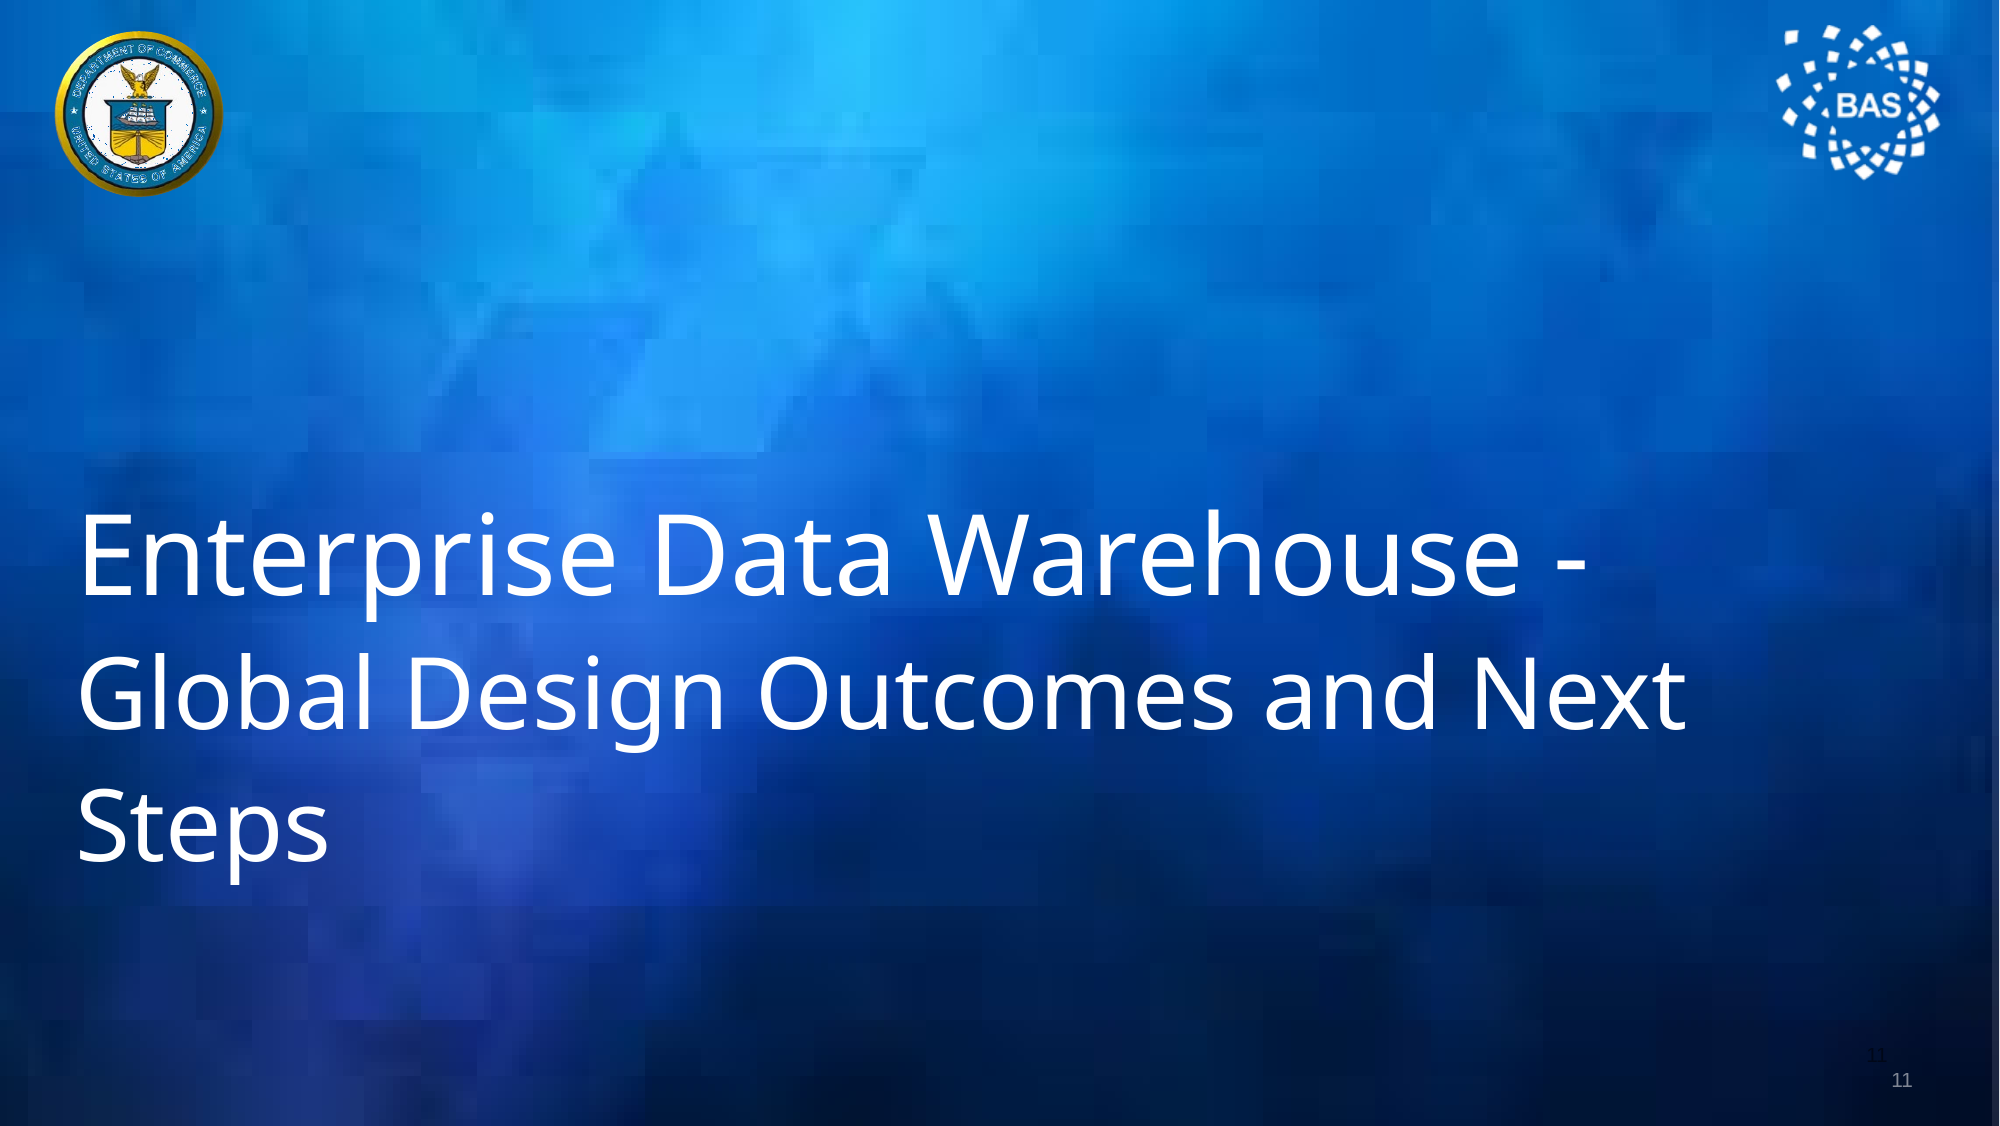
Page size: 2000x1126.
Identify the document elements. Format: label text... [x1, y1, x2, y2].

picture [0, 0, 2000, 1126]
list Enterprise Data Warehouse - Global Design Outcomes and Next Steps [75, 469, 1853, 842]
